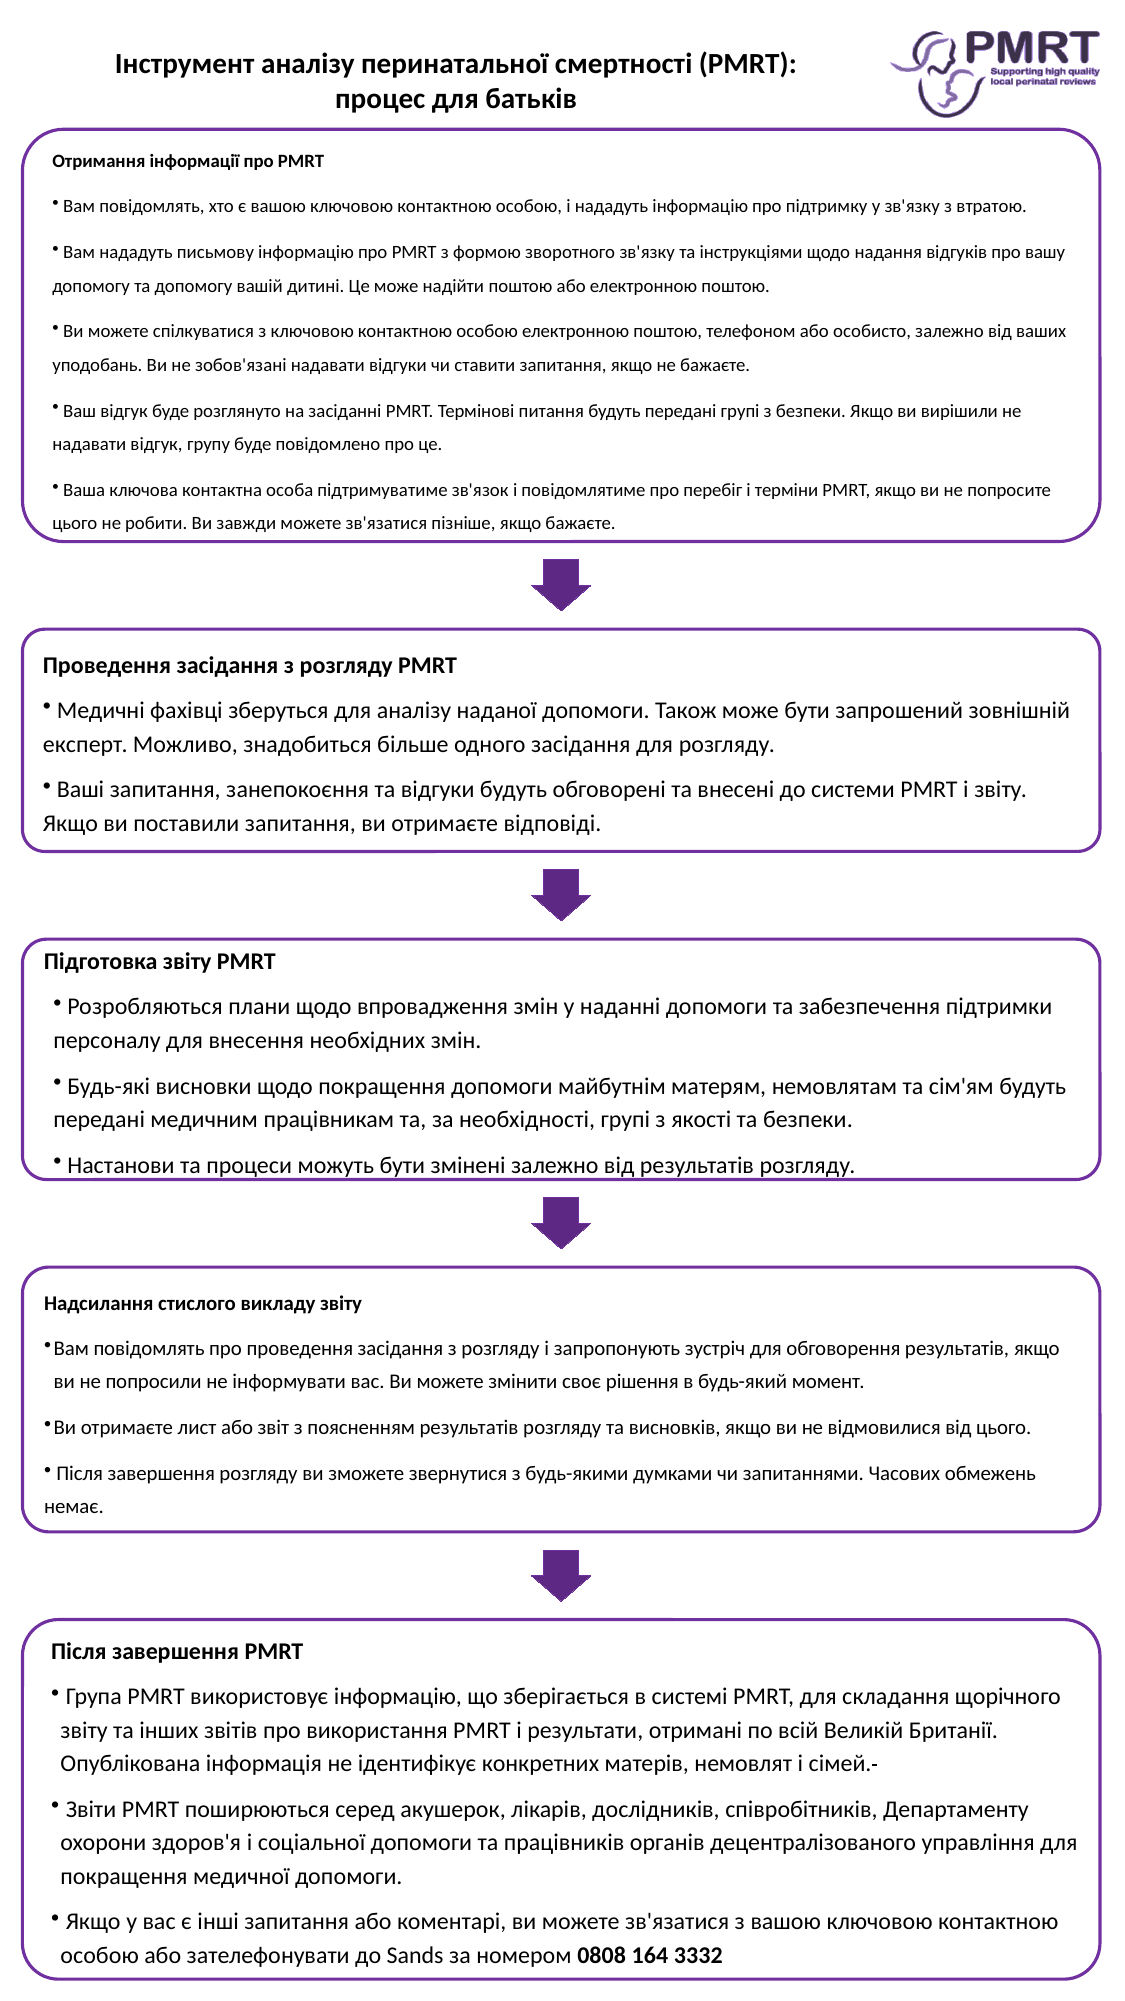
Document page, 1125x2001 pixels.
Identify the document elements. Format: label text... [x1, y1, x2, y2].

text_box Інструмент аналізу перинатальної смертності (PMRT): процес для батьків [100, 36, 813, 122]
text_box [22, 128, 1100, 1981]
picture [889, 31, 1100, 118]
